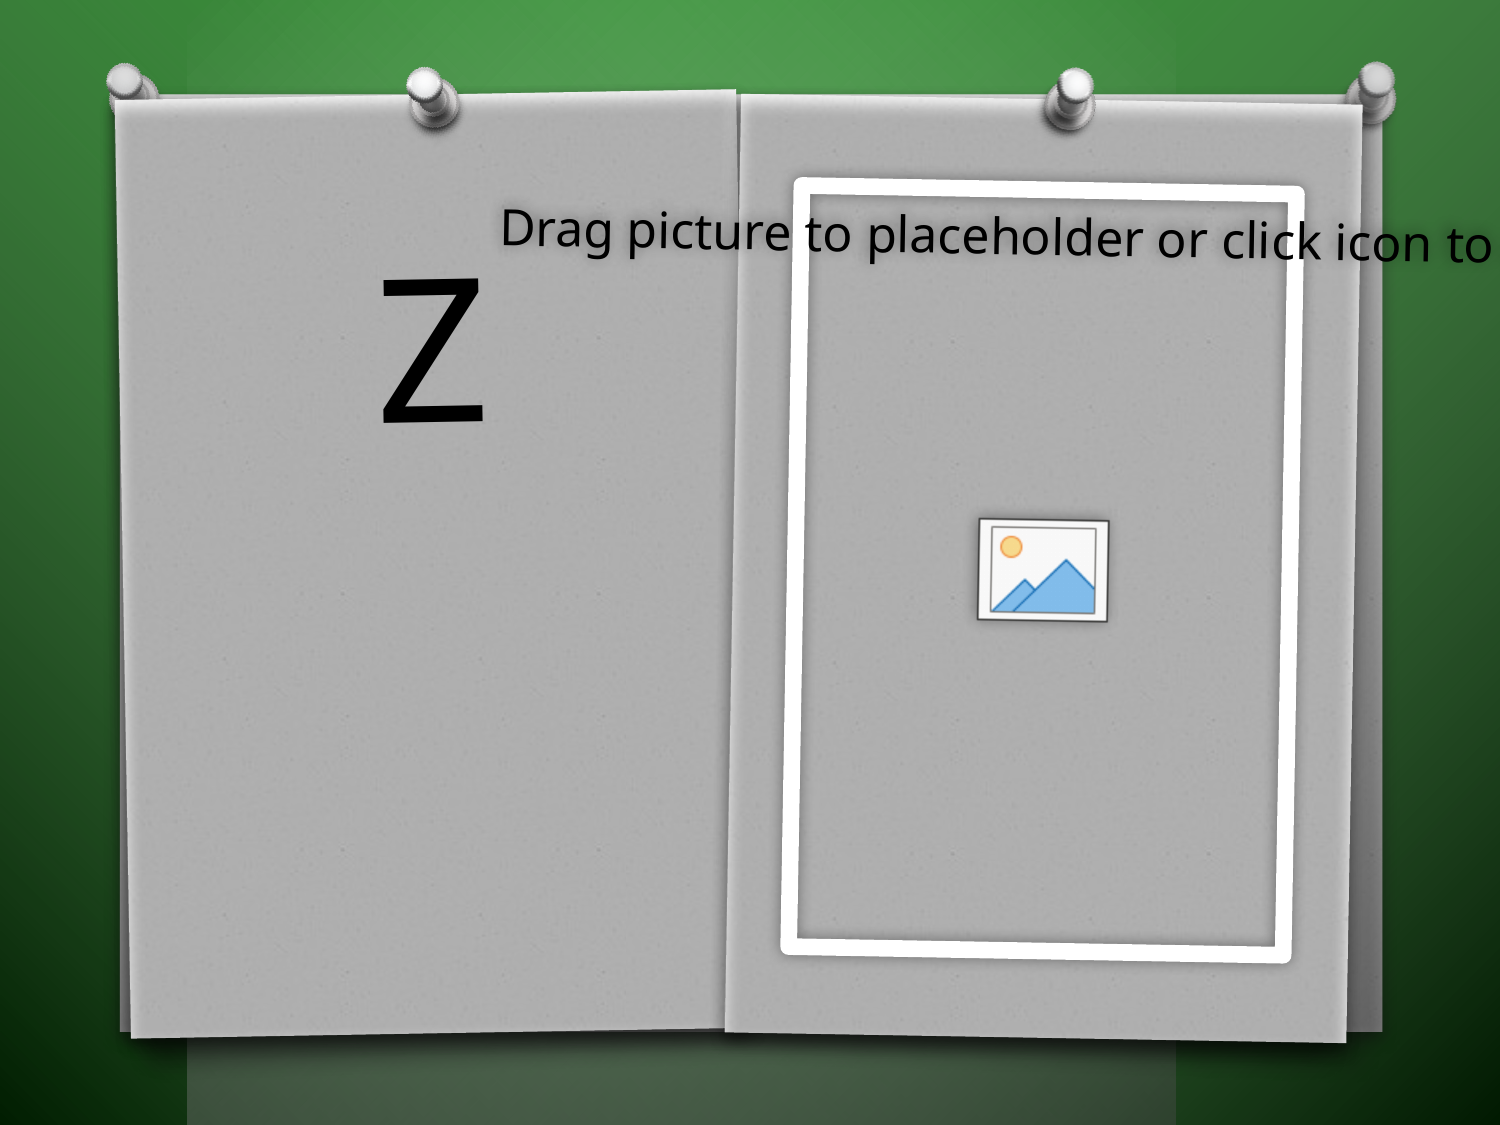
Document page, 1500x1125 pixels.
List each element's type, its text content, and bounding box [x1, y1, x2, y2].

title Z [179, 222, 687, 475]
picture [803, 197, 1282, 943]
picture [1016, 41, 1138, 162]
picture [375, 33, 497, 157]
